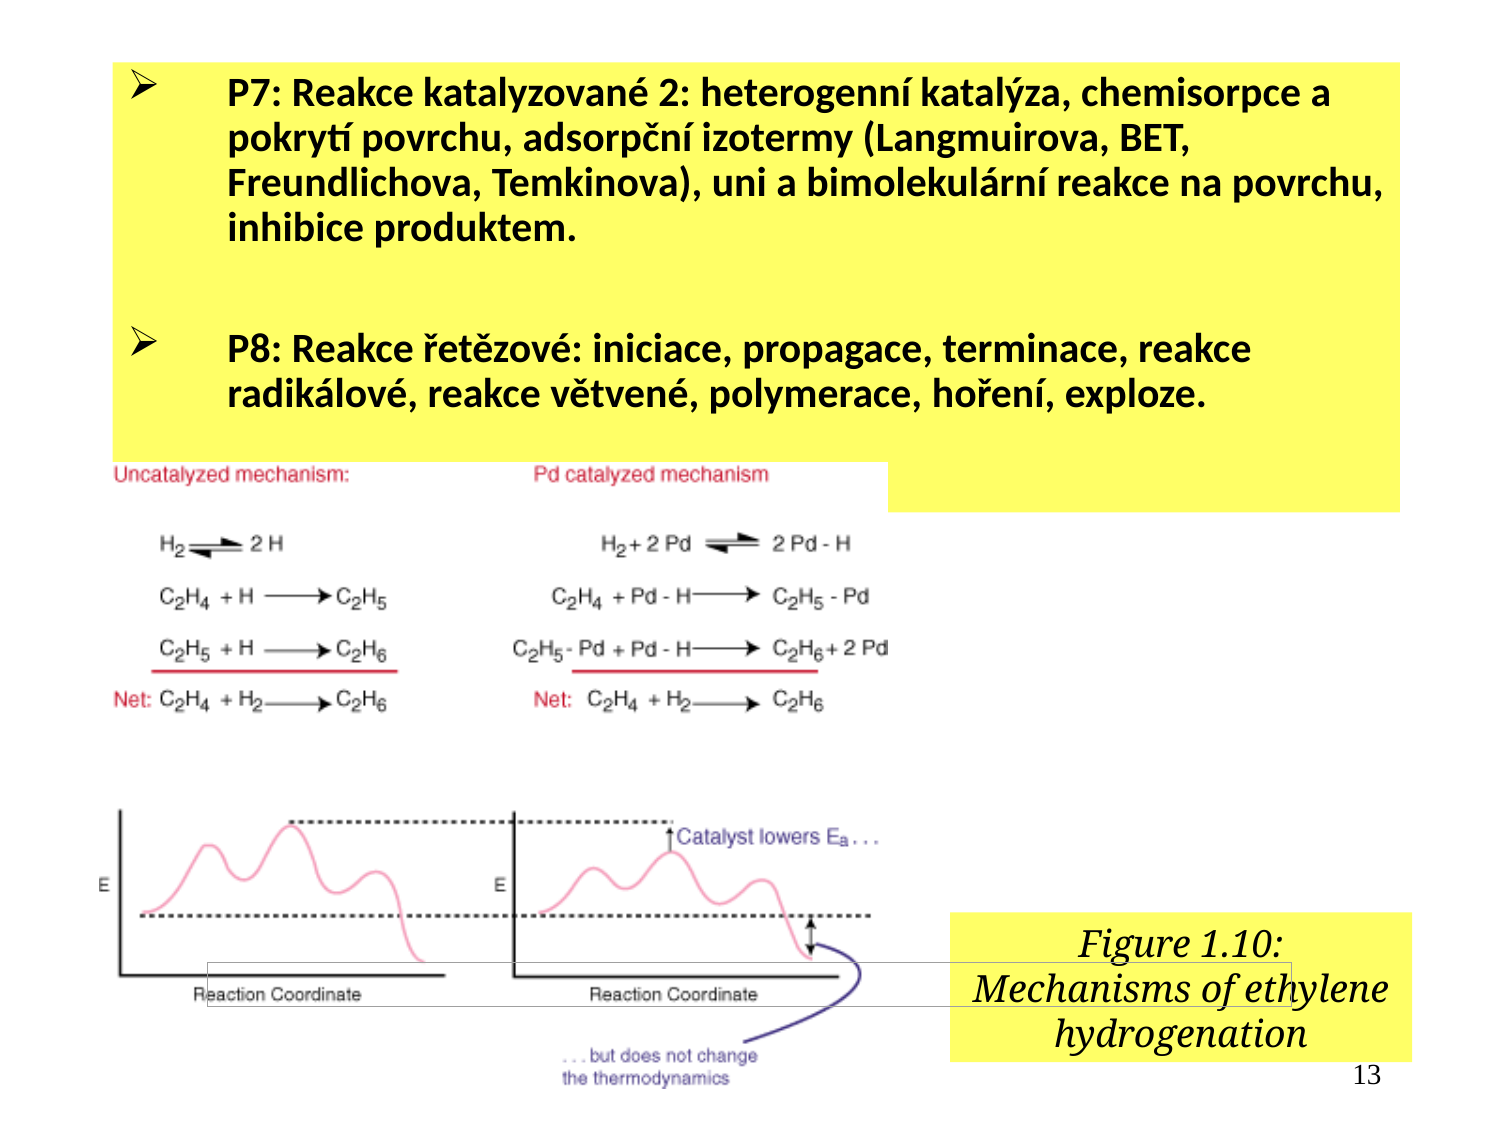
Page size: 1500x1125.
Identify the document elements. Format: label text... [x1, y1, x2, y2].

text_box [207, 962, 1292, 1007]
text_box Figure 1.10: Mechanisms of ethylene hydrogenation [950, 912, 1413, 1063]
slide_number 13 [1059, 1063, 1397, 1103]
picture [99, 462, 888, 1089]
list P7: Reakce katalyzované 2: heterogenní katalýza, chemisorpce a pokrytí povrchu, adsorpční izotermy (Langmuirova, BET, Freundlichova, Temkinova), uni a bimolekulární reakce na povrchu, inhibice produktem. P8: Reakce řetězové: iniciace, propagace, terminace, reakce radikálové, reakce větvené, polymerace, hoření, exploze. [112, 62, 1400, 513]
